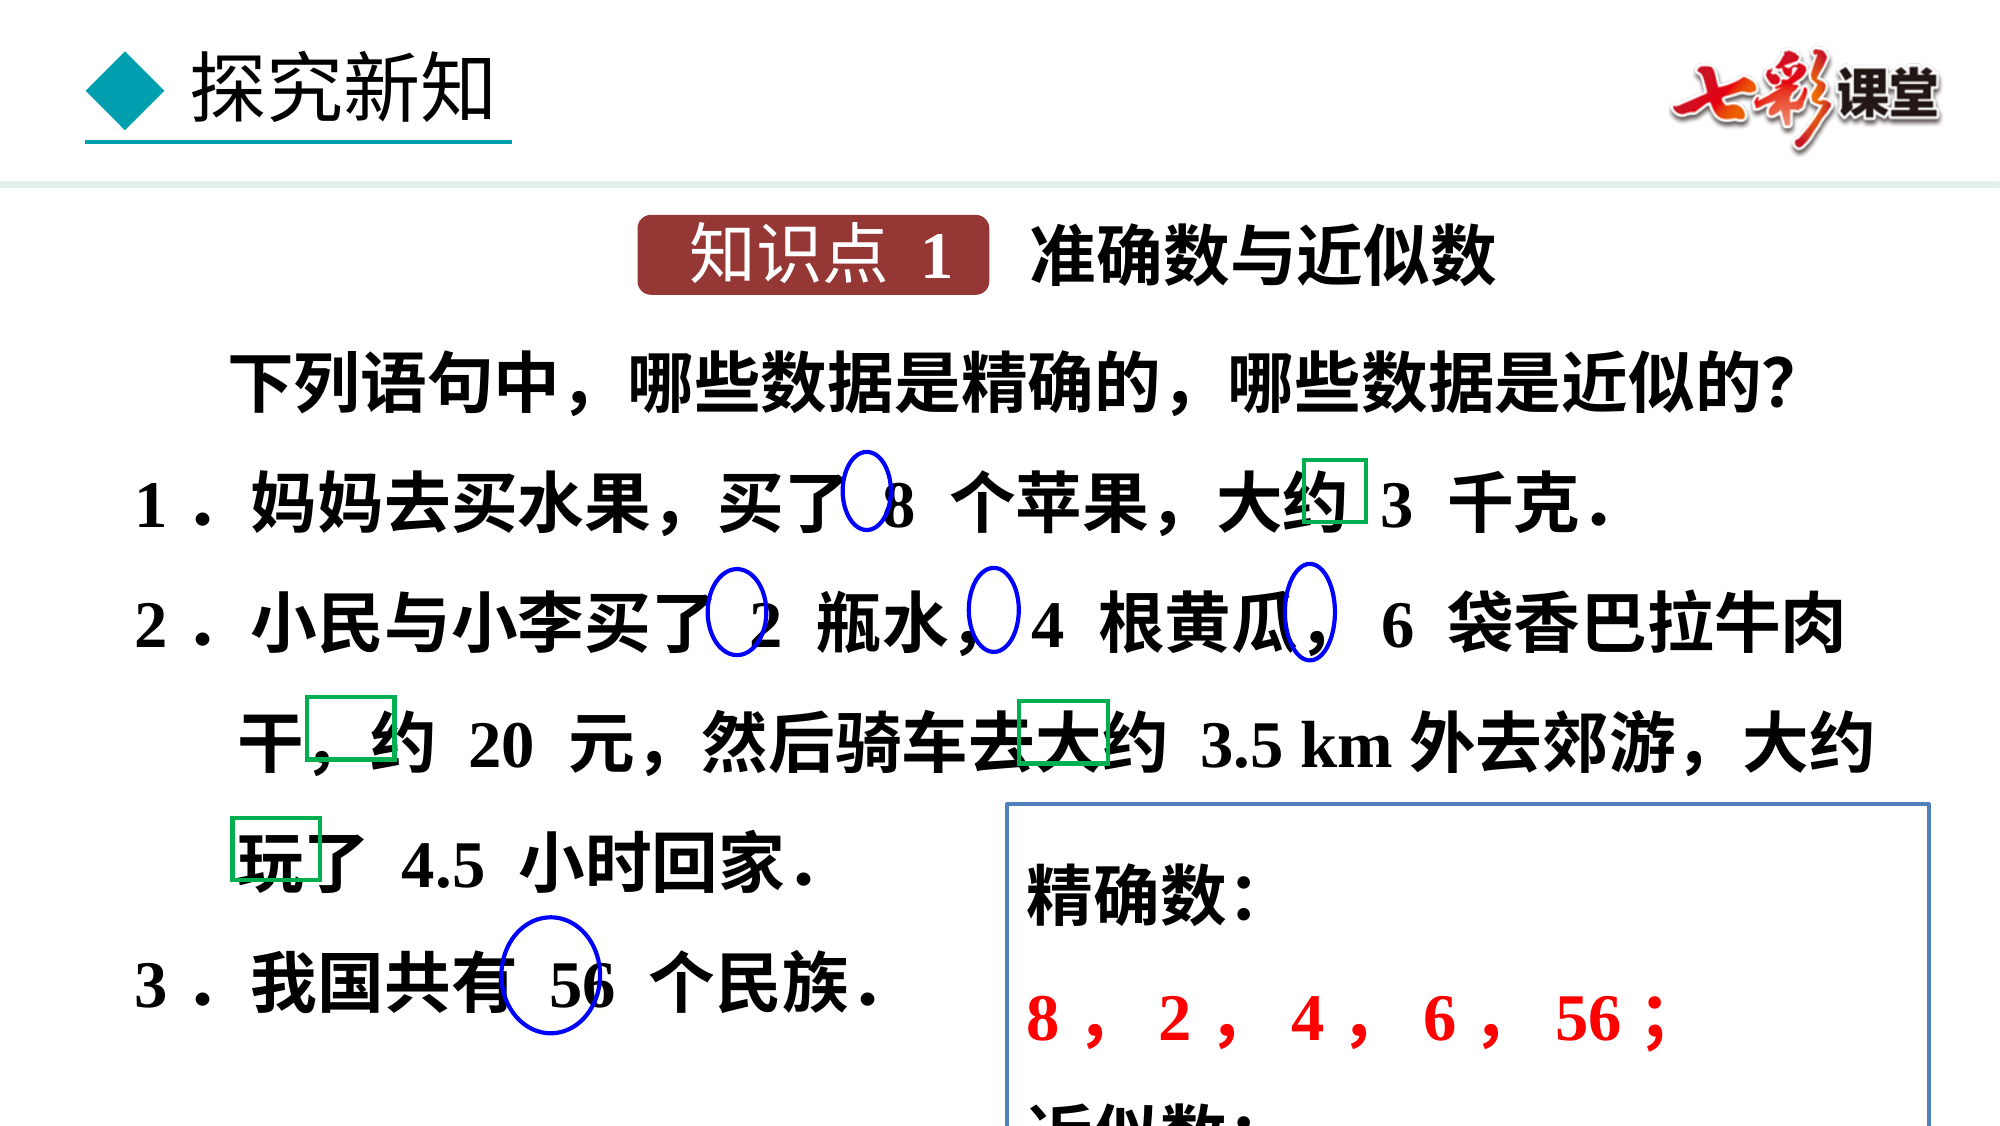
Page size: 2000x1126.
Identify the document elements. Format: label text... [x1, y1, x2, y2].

text_box [968, 567, 1019, 652]
text_box [501, 917, 601, 1034]
text_box [1284, 563, 1335, 661]
text_box [842, 451, 891, 531]
text_box [307, 697, 395, 760]
text_box [232, 817, 320, 881]
text_box 下列语句中，哪些数据是精确的，哪些数据是近似的？ 1．妈妈去买水果，买了 8 个苹果，大约 3 千克． 2．小民与小李买了 2 瓶水，4 根黄瓜，6 袋香巴拉牛肉干，约 20 元，然后骑车去大约 3.5 km外去郊游，大约玩了 4.5 小时回家． 3．我国共有 56 个民族． [114, 291, 1899, 1031]
text_box [707, 569, 767, 656]
text_box 准确数与近似数 [1010, 204, 1518, 305]
text_box [1303, 459, 1367, 523]
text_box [637, 214, 990, 300]
text_box 精确数：8，2，4，6，56； 近似数：3，20，3.5，4.5． [1005, 802, 1931, 1126]
text_box [1018, 701, 1109, 764]
picture [1666, 42, 1948, 157]
